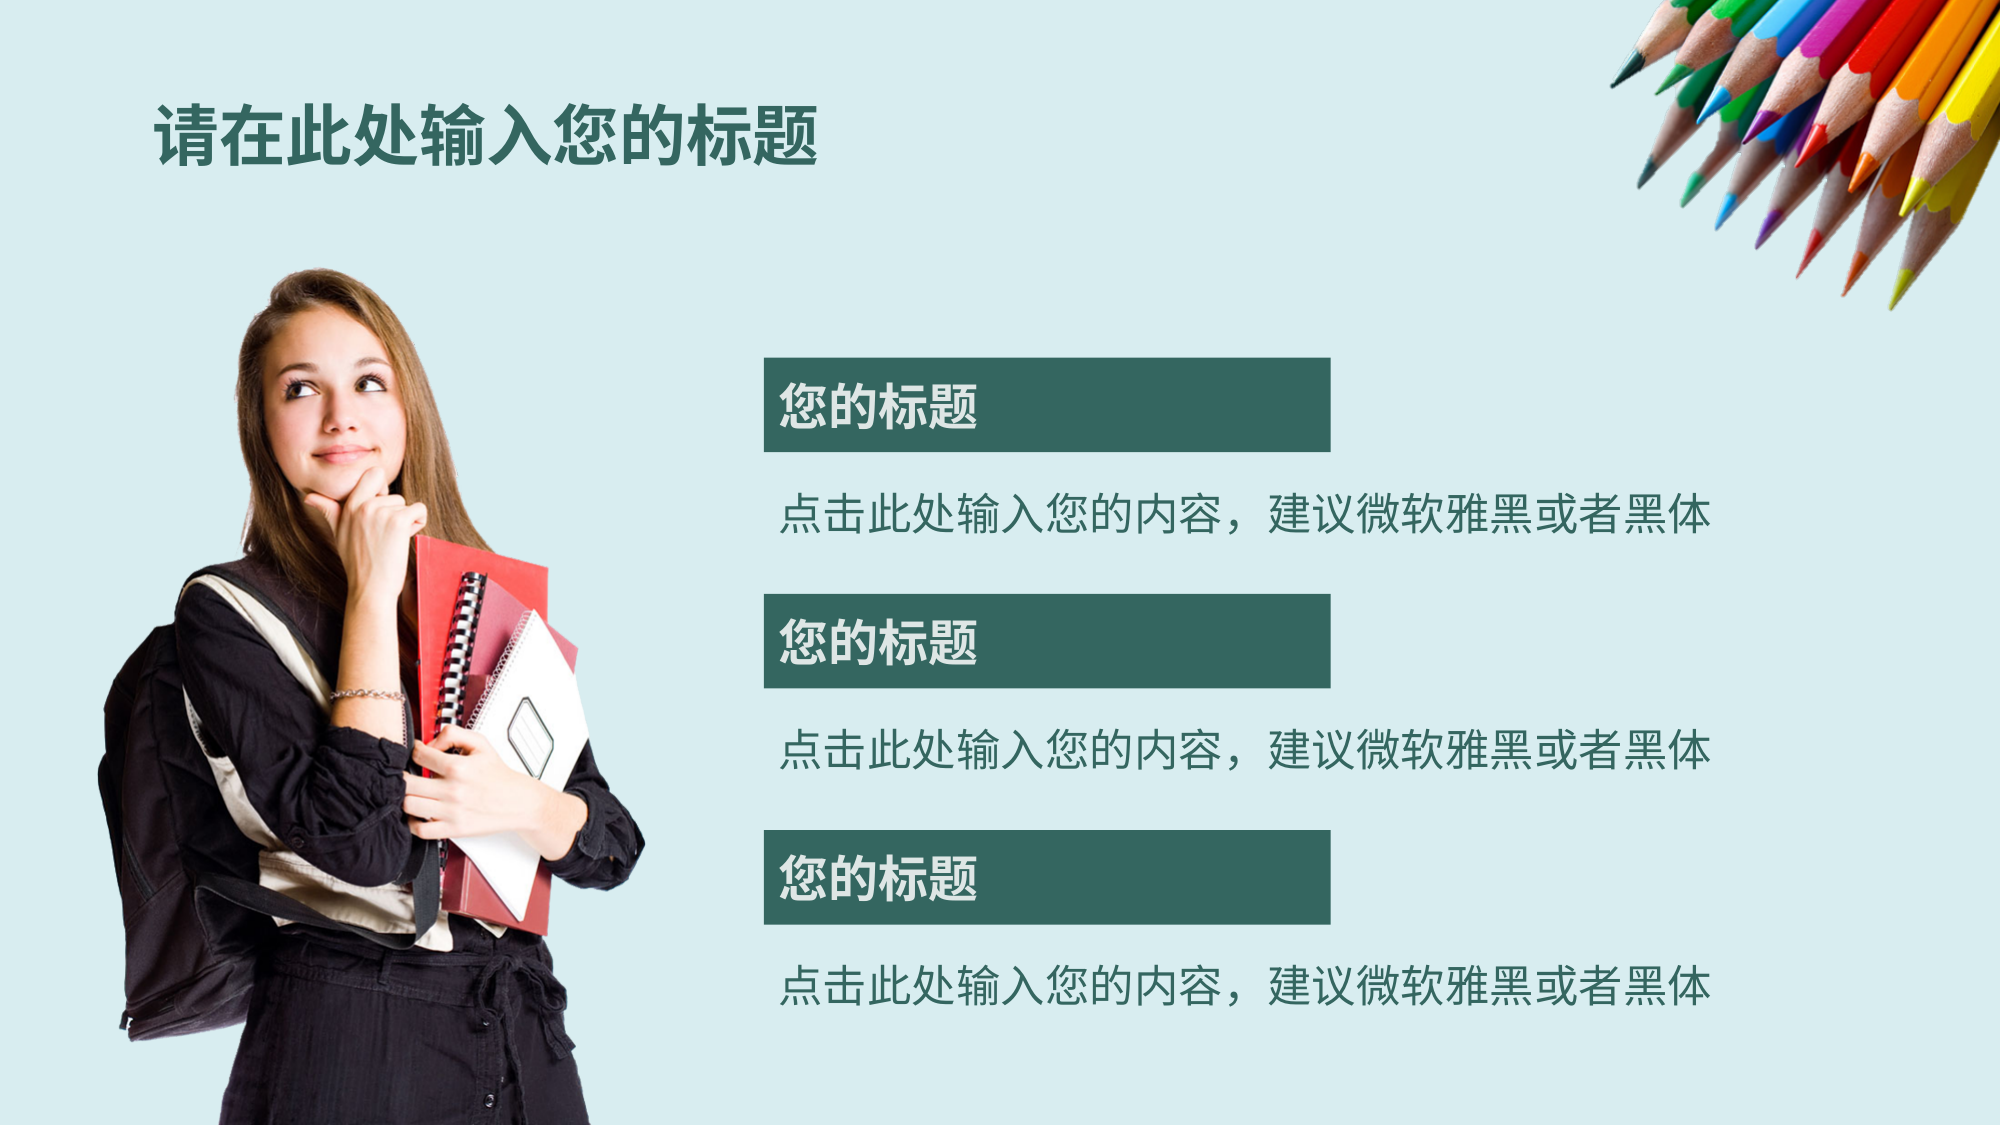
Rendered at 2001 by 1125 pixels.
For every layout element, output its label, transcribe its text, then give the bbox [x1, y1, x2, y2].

text_box 点击此处输入您的内容，建议微软雅黑或者黑体 [763, 704, 1867, 797]
text_box 您的标题 [763, 357, 1332, 453]
text_box 您的标题 [763, 593, 1332, 689]
text_box 点击此处输入您的内容，建议微软雅黑或者黑体 [763, 940, 1867, 1033]
picture [1575, 0, 2000, 315]
title 请在此处输入您的标题 [137, 59, 1863, 219]
picture [97, 266, 646, 1125]
text_box 点击此处输入您的内容，建议微软雅黑或者黑体 [763, 468, 1867, 561]
text_box 您的标题 [763, 829, 1332, 926]
